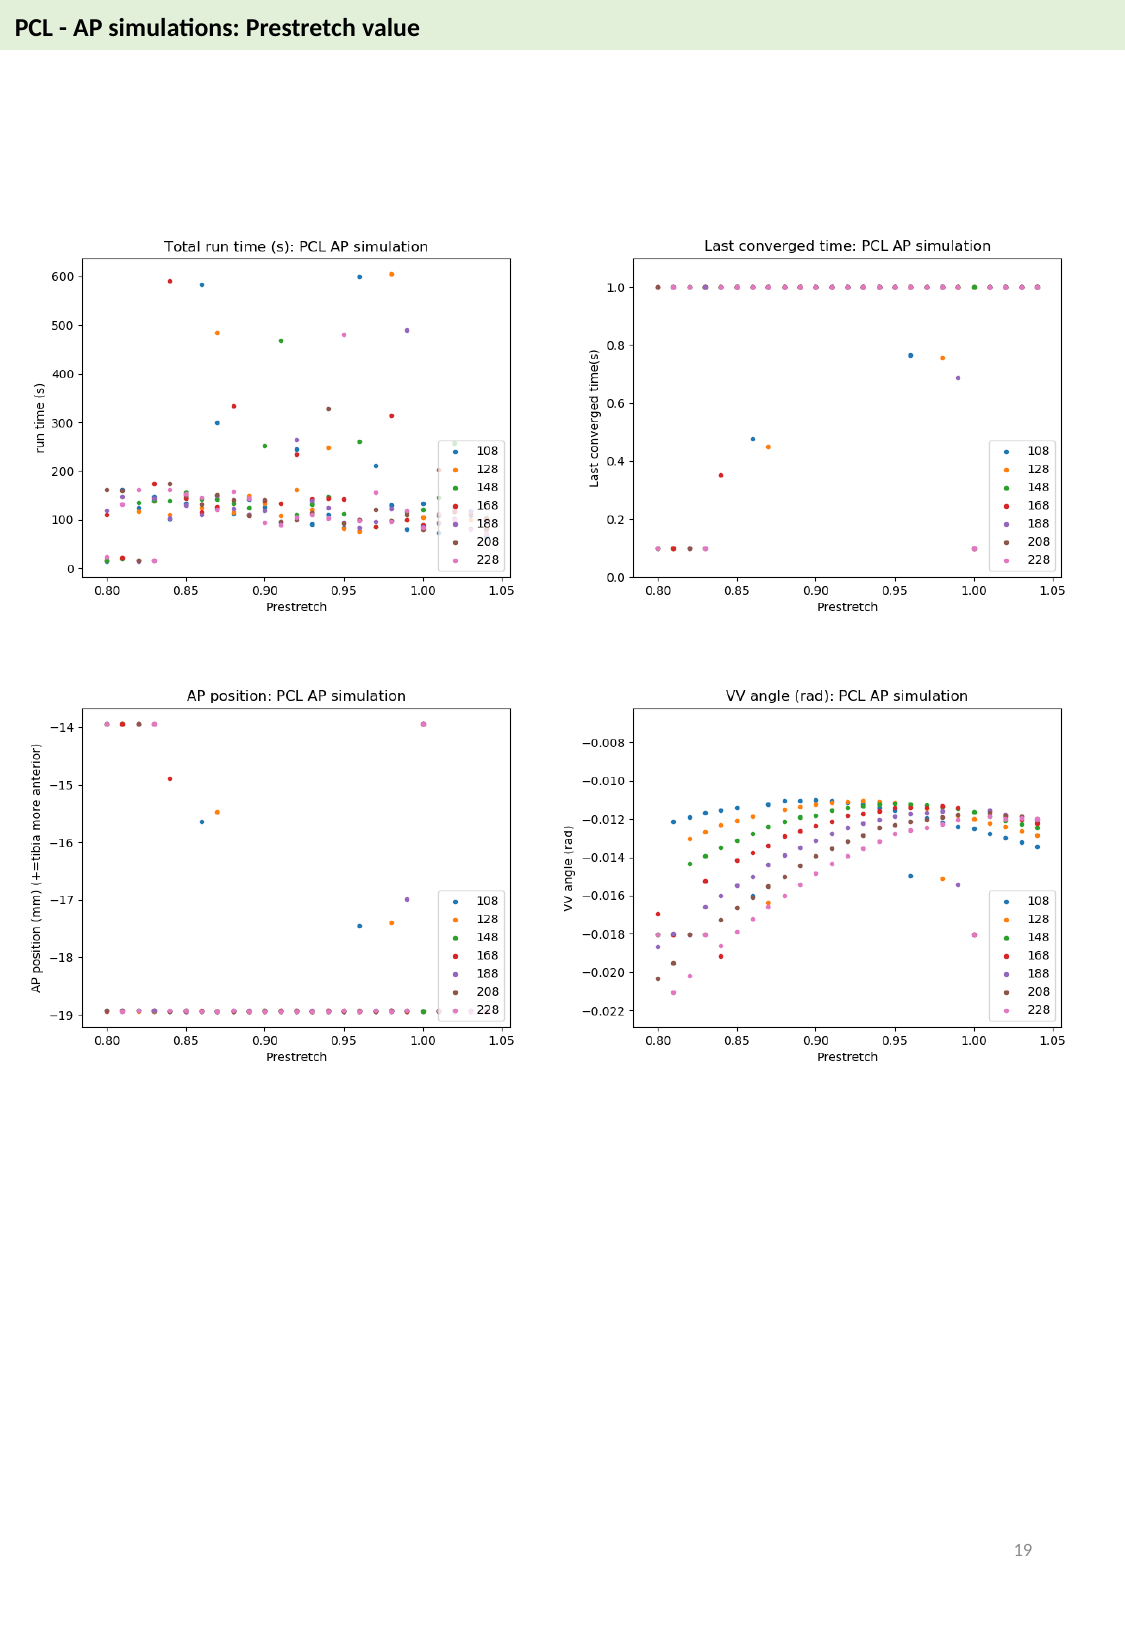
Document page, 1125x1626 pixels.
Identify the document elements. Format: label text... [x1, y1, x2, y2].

text_box PCL - AP simulations: Prestretch value [0, 3, 785, 50]
picture [13, 208, 1116, 622]
picture [13, 658, 1116, 1072]
slide_number 19 [794, 1506, 1048, 1593]
text_box [0, 0, 1125, 51]
